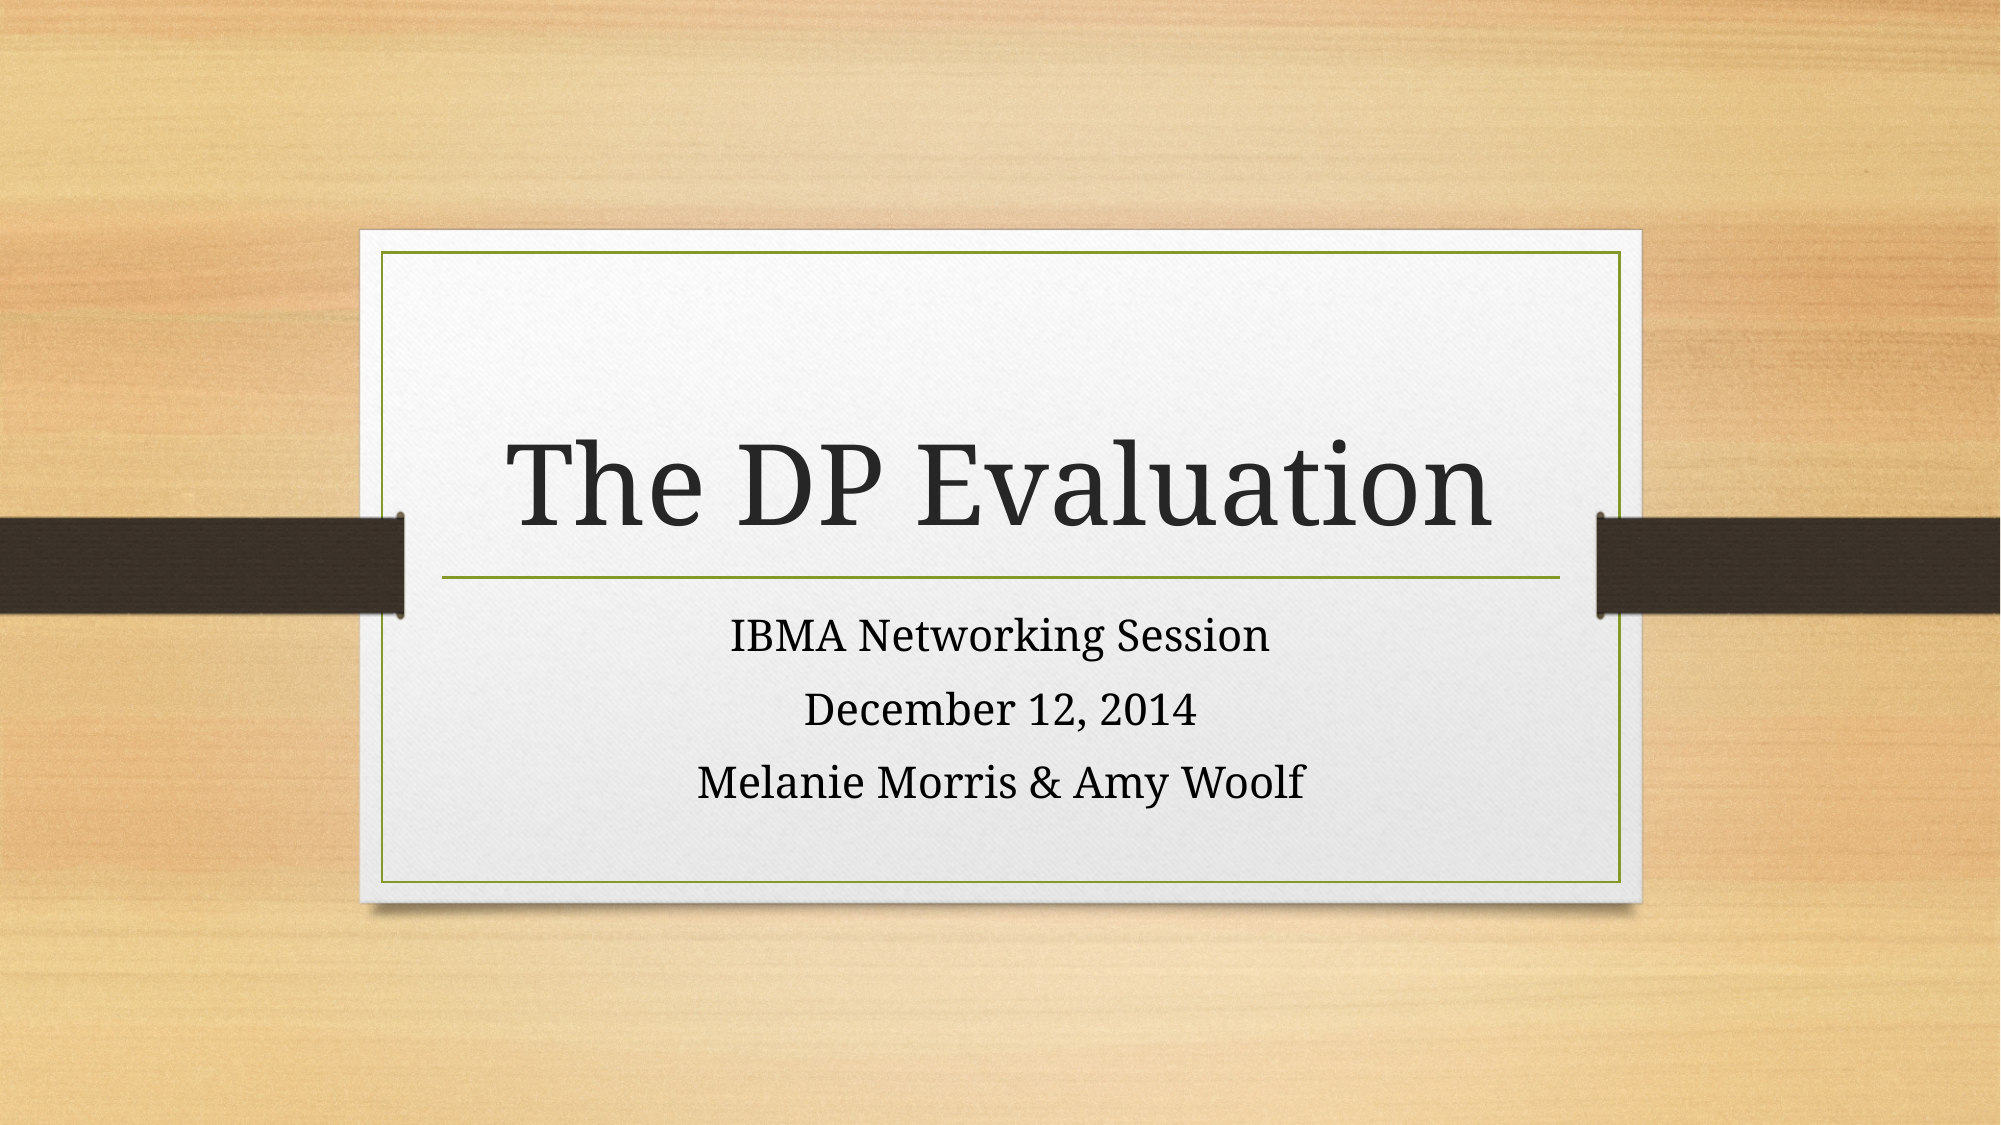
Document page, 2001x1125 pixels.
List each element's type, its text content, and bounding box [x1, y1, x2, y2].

title The DP Evaluation [441, 306, 1560, 556]
picture [0, 0, 2001, 1125]
subtitle IBMA Networking Session December 12, 2014 Melanie Morris & Amy Woolf [441, 600, 1560, 817]
